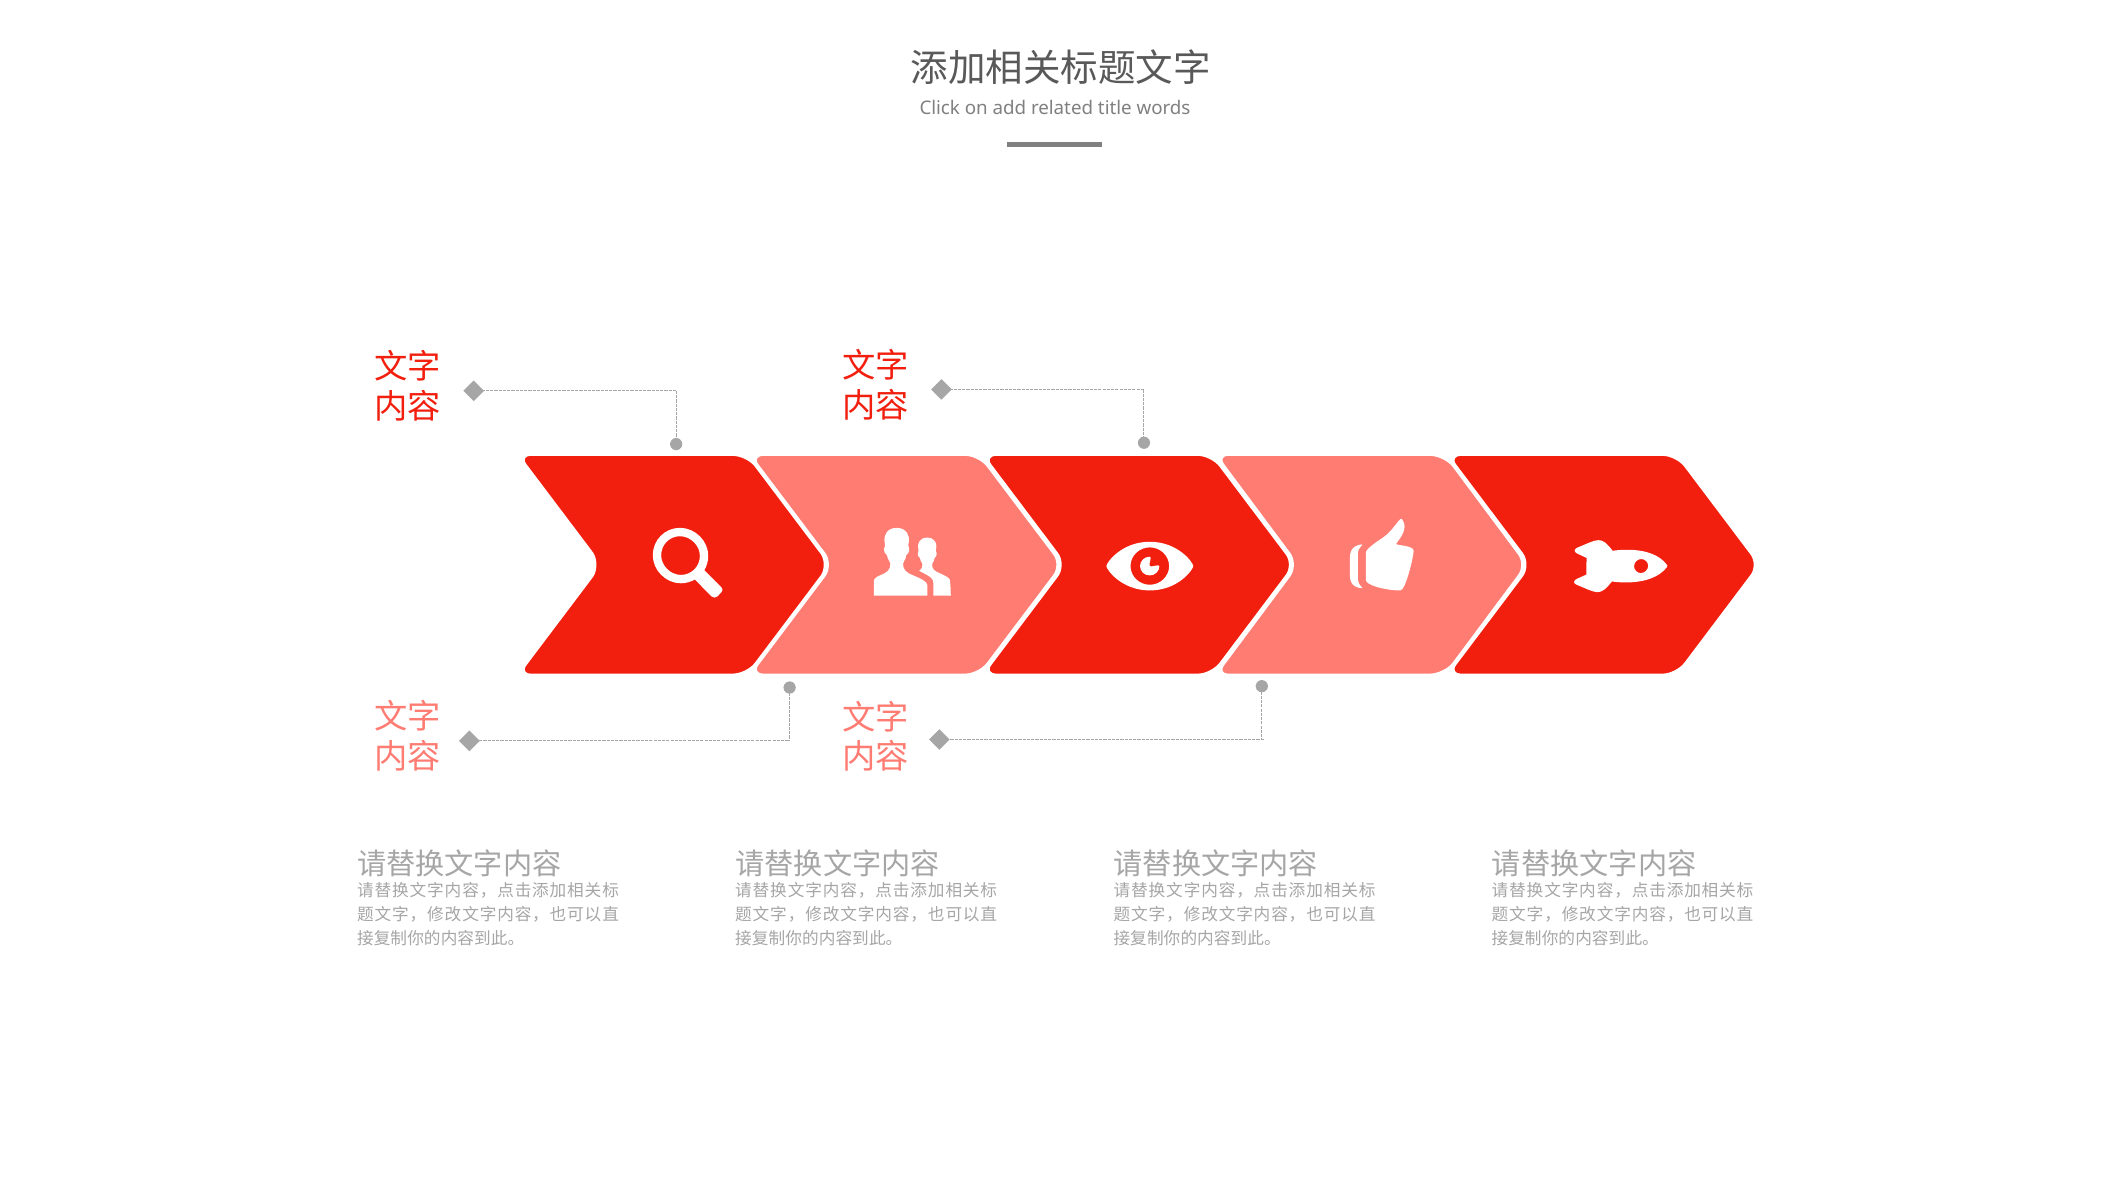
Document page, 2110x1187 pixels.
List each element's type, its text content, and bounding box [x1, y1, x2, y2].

text_box 请替换文字内容 [1491, 838, 1704, 876]
text_box 文字内容 [366, 695, 449, 775]
text_box 请替换文字内容，点击添加相关标题文字，修改文字内容，也可以直接复制你的内容到此。 [1113, 876, 1376, 948]
text_box 文字内容 [834, 695, 917, 776]
text_box Click on add related title words [877, 89, 1232, 124]
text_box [520, 454, 1757, 676]
text_box 请替换文字内容 [1113, 838, 1326, 876]
text_box 请替换文字内容，点击添加相关标题文字，修改文字内容，也可以直接复制你的内容到此。 [357, 876, 620, 948]
text_box 请替换文字内容 [735, 838, 948, 876]
text_box 文字内容 [366, 345, 449, 426]
text_box 添加相关标题文字 [877, 37, 1245, 95]
text_box 请替换文字内容，点击添加相关标题文字，修改文字内容，也可以直接复制你的内容到此。 [1491, 876, 1754, 948]
text_box 文字内容 [834, 343, 917, 424]
text_box 请替换文字内容 [357, 838, 570, 876]
text_box 请替换文字内容，点击添加相关标题文字，修改文字内容，也可以直接复制你的内容到此。 [735, 876, 998, 948]
